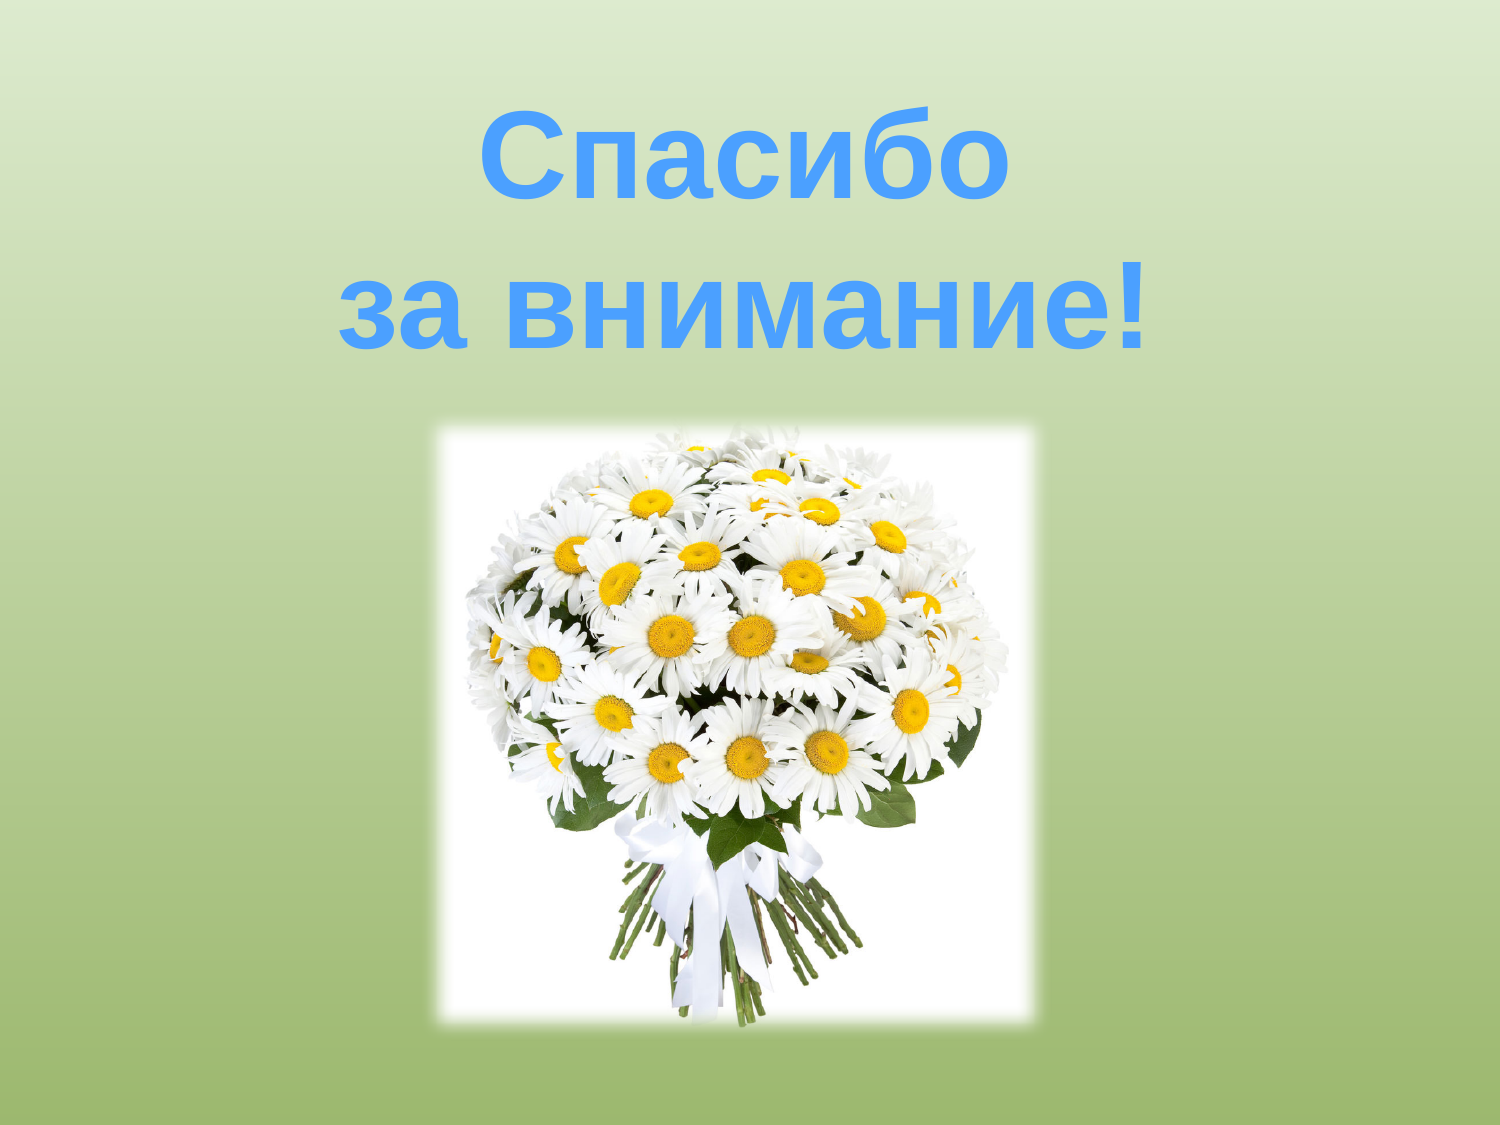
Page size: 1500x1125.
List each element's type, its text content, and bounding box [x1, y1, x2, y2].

picture [418, 407, 1052, 1041]
text_box Спасибо за внимание! [321, 66, 1170, 382]
